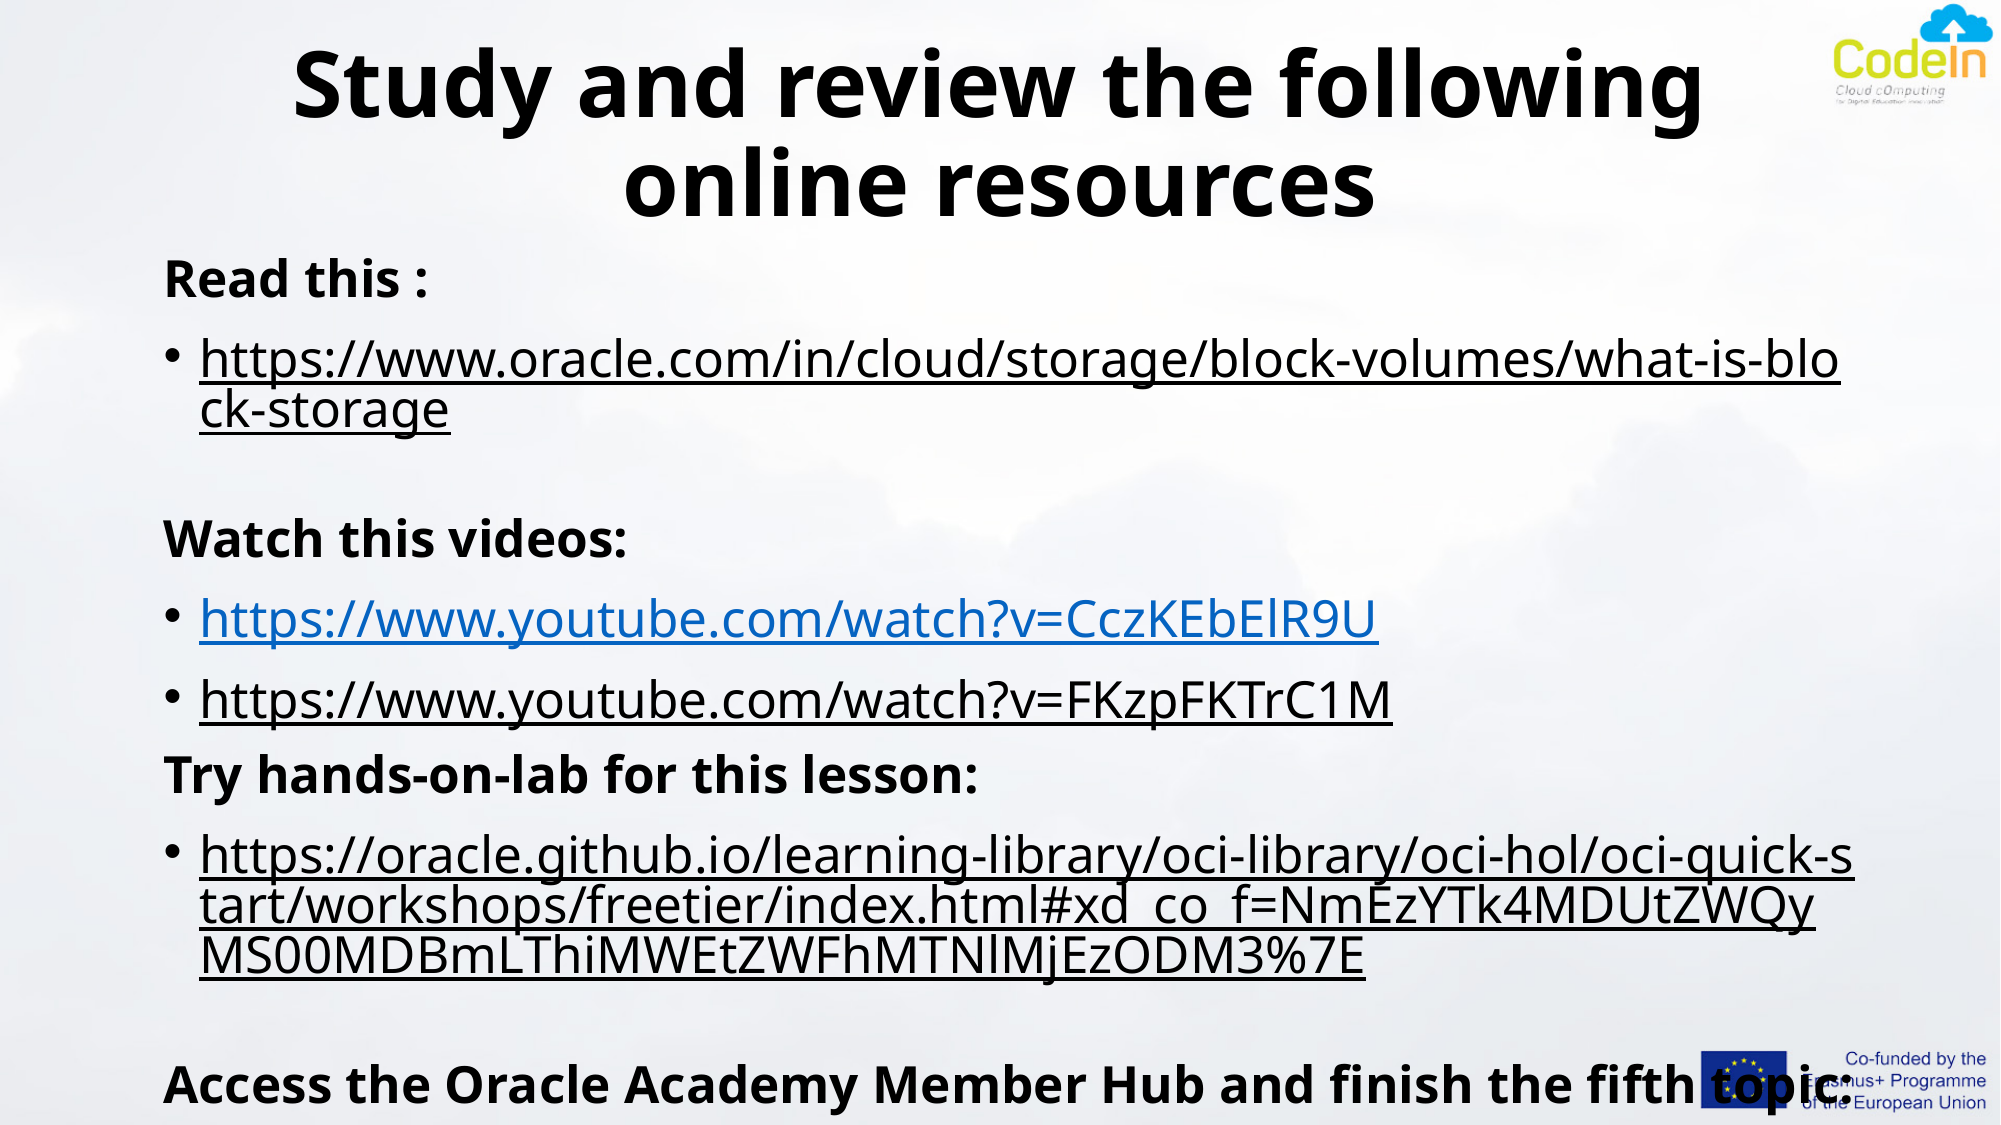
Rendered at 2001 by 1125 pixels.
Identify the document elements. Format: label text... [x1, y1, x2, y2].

picture [0, 0, 2001, 1125]
list Read this : https://www.oracle.com/in/cloud/storage/block-volumes/what-is-block-storage Watch this videos: https://www.youtube.com/watch?v=CczKEbElR9U https://www.youtube.com/watch?v=FKzpFKTrC1M Try hands-on-lab for this lesson: https://oracle.github.io/learning-library/oci-library/oci-hol/oci-quick-start/workshops/freetier/index.html#xd_co_f=NmEzYTk4MDUtZWQyMS00MDBmLThiMWEtZWFhMTNlMjEzODM3%7E Access the Oracle Academy Member Hub and finish the fifth topic: academy.oracle.com [148, 246, 1874, 1097]
title Study and review the following online resources [137, 28, 1863, 247]
